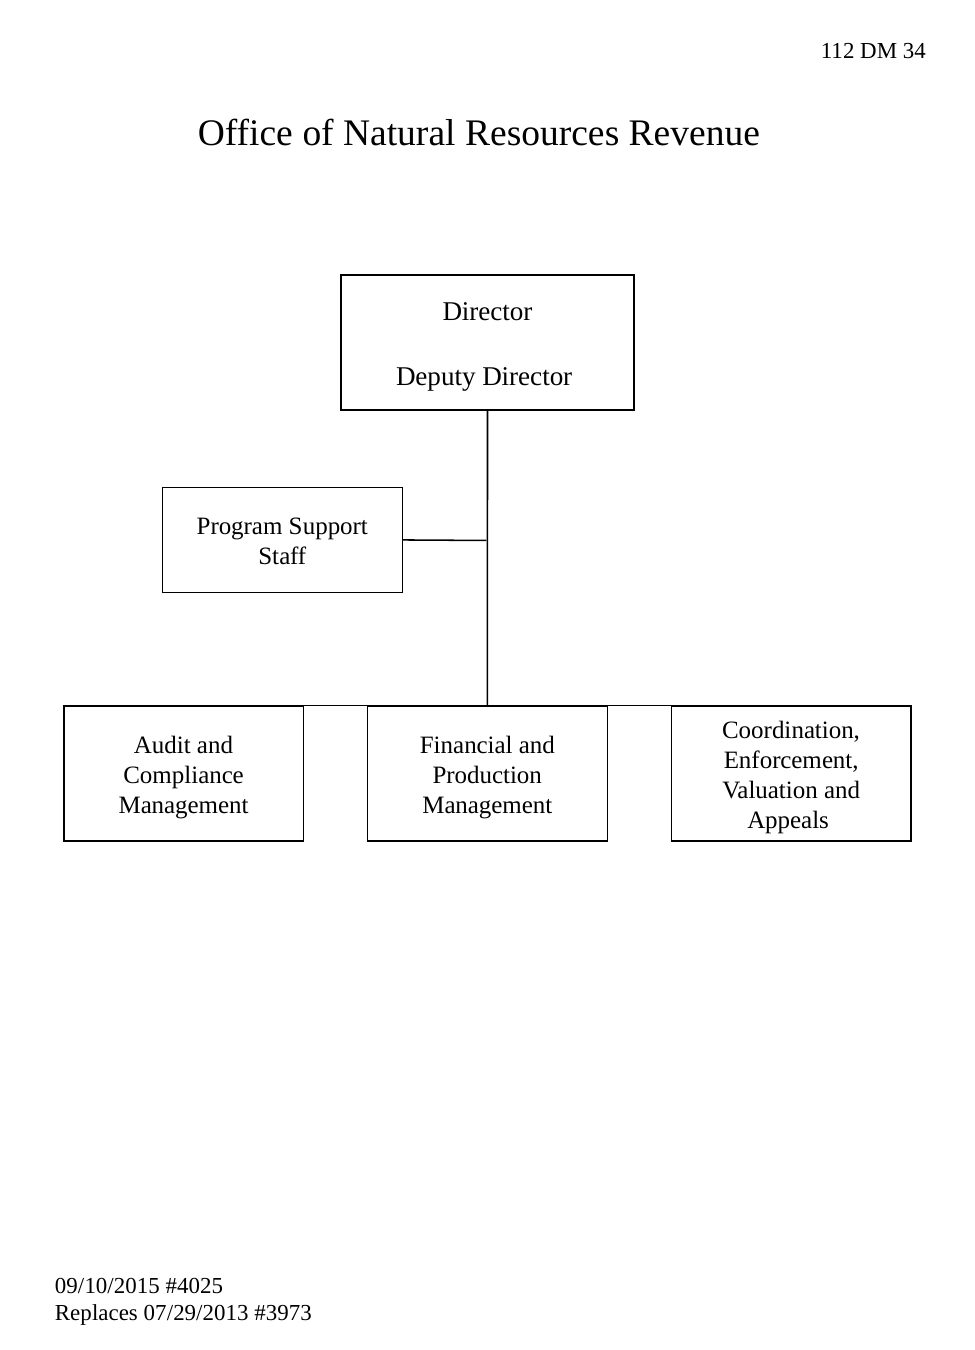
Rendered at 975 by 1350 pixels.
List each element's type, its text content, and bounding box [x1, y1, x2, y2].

text_box 112 DM 34 [800, 28, 947, 71]
text_box 09/10/2015 #4025 Replaces 07/29/2013 #3973 [0, 1263, 374, 1333]
text_box Audit and Compliance Management [63, 706, 304, 842]
text_box Program Support Staff [162, 487, 403, 593]
title Office of Natural Resources Revenue [86, 67, 873, 194]
text_box Director Deputy Director [341, 274, 634, 410]
text_box Financial and Production Management [494, 707, 608, 842]
text_box Financial and Production Management [367, 707, 482, 842]
text_box Coordination, Enforcement, Valuation and Appeals [671, 706, 912, 842]
